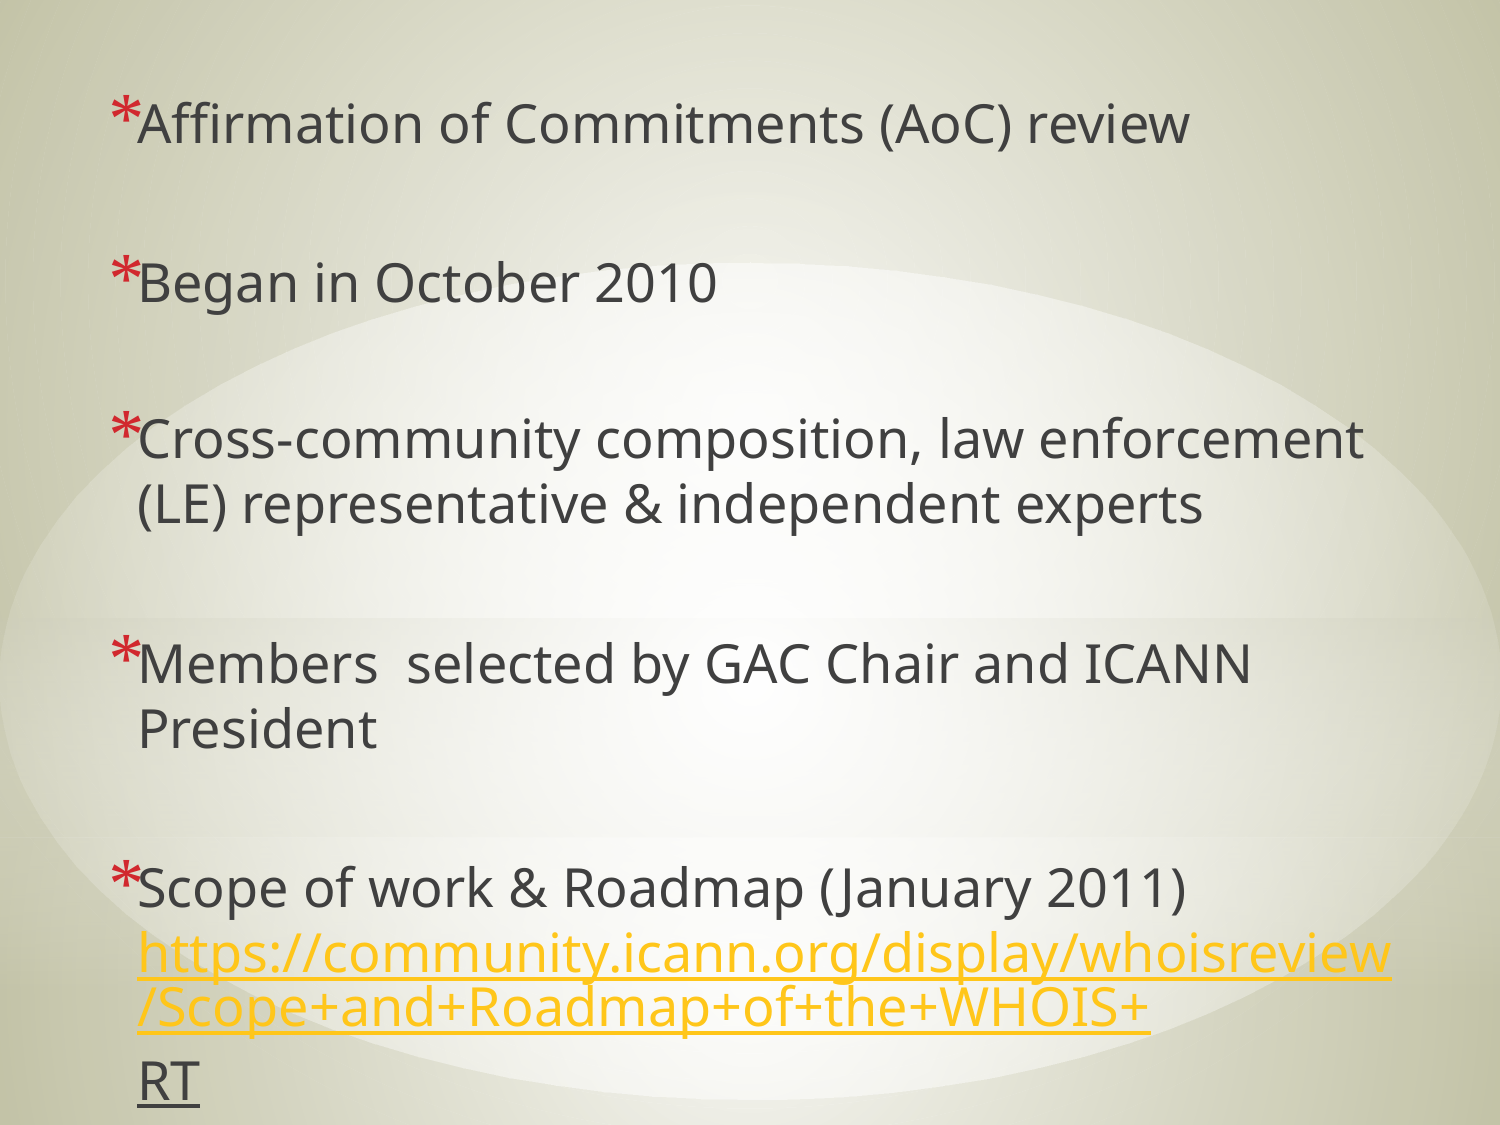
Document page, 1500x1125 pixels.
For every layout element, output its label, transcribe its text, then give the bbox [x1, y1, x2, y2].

list Affirmation of Commitments (AoC) review Began in October 2010 Cross-community composition, law enforcement (LE) representative & independent experts Members selected by GAC Chair and ICANN President Scope of work & Roadmap (January 2011) https://community.icann.org/display/whoisreview/Scope+and+Roadmap+of+the+WHOIS+RT [87, 81, 1419, 1079]
